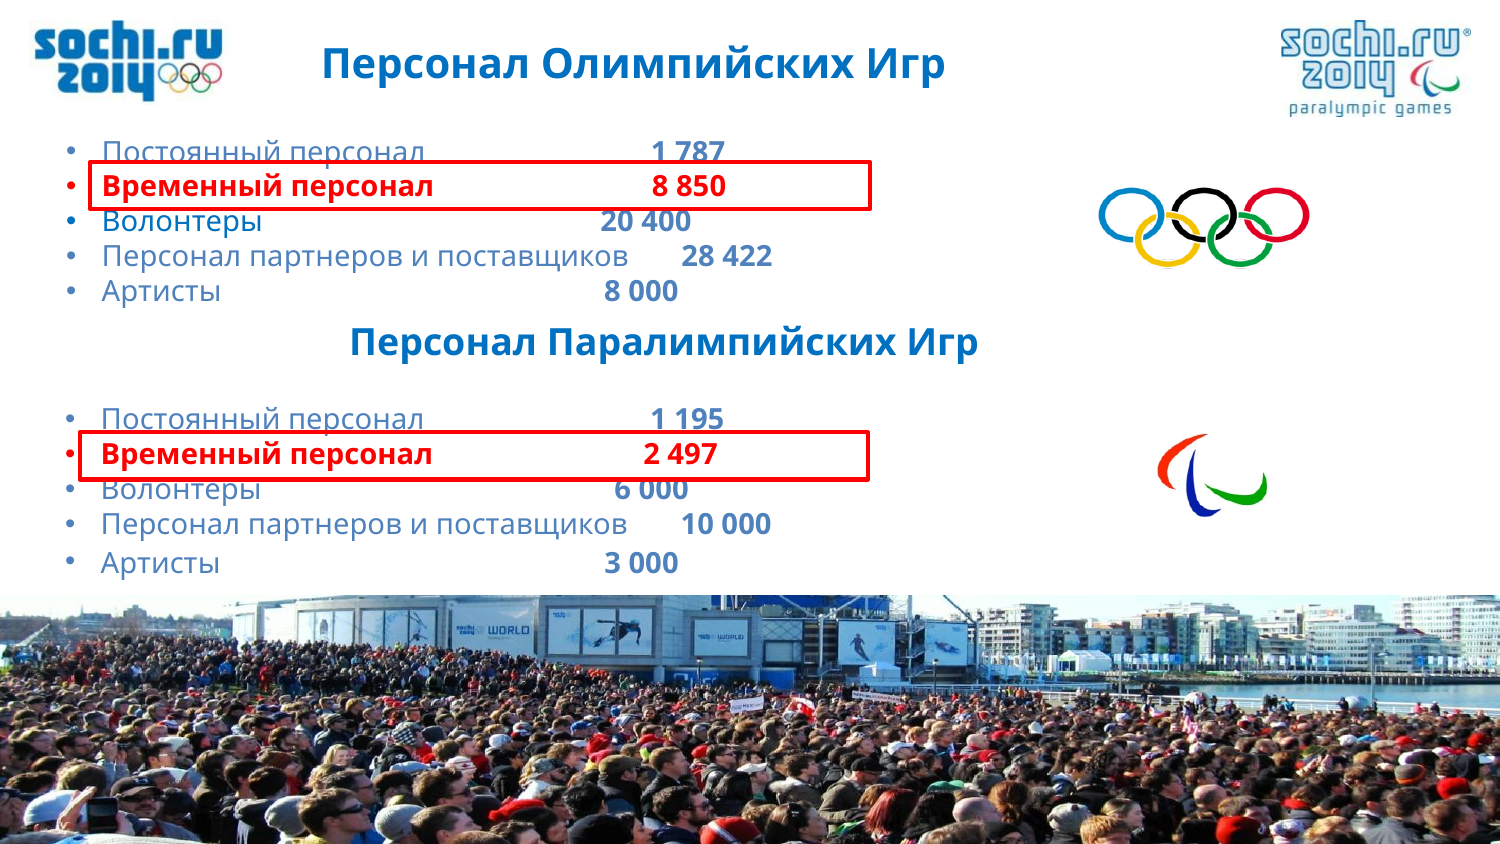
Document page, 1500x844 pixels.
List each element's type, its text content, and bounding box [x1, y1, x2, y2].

text_box [78, 430, 870, 482]
text_box Постоянный персонал 1 787 Временный персонал 8 850 Волонтеры 20 400 Персонал партнеров и поставщиков 28 422 Артисты 8 000 [29, 81, 1477, 349]
title Персонал Олимпийских Игр [253, 20, 1341, 81]
picture [1151, 433, 1270, 517]
picture [29, 20, 231, 81]
picture [1341, 20, 1471, 81]
text_box Персонал Паралимпийских Игр [334, 310, 995, 371]
text_box Постоянный персонал 1 195 Временный персонал 2 497 Волонтеры 6 000 Персонал партнеров и поставщиков 10 000 Артисты 3 000 [26, 393, 1486, 588]
picture [1092, 185, 1318, 269]
text_box [88, 160, 872, 211]
picture [0, 595, 1500, 844]
